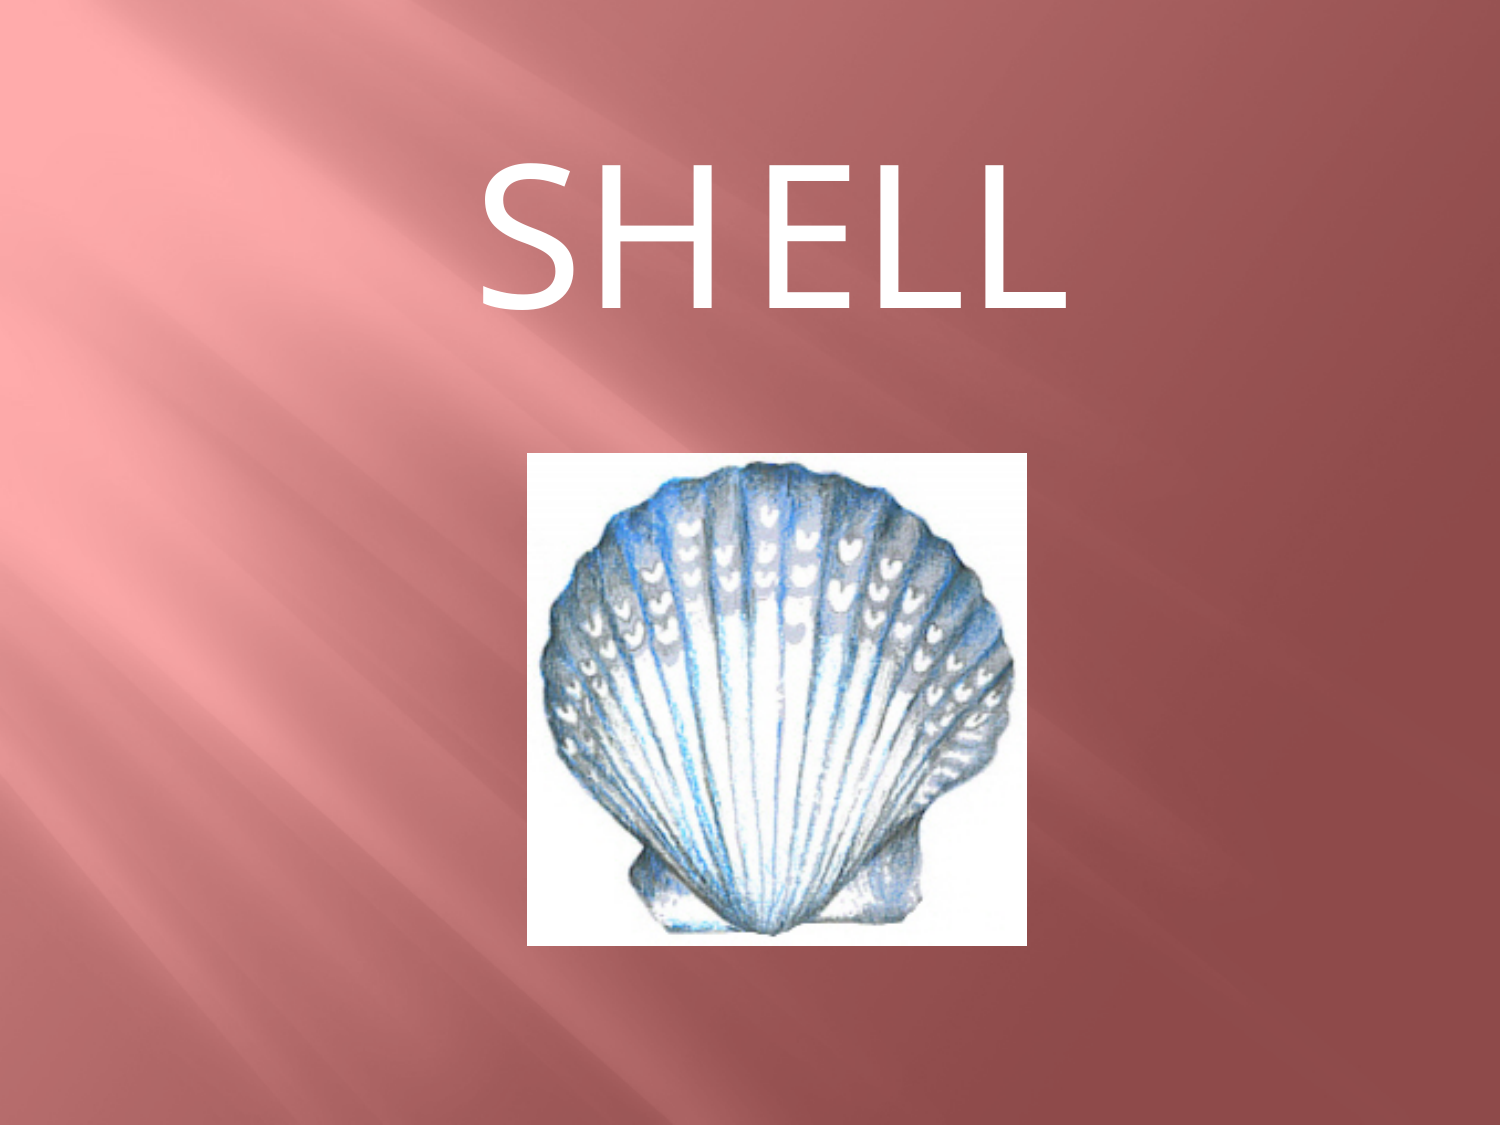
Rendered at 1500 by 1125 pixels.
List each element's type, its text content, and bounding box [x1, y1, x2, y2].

text_box ELL [735, 101, 1086, 356]
text_box SH [459, 101, 735, 356]
picture [527, 452, 1027, 946]
